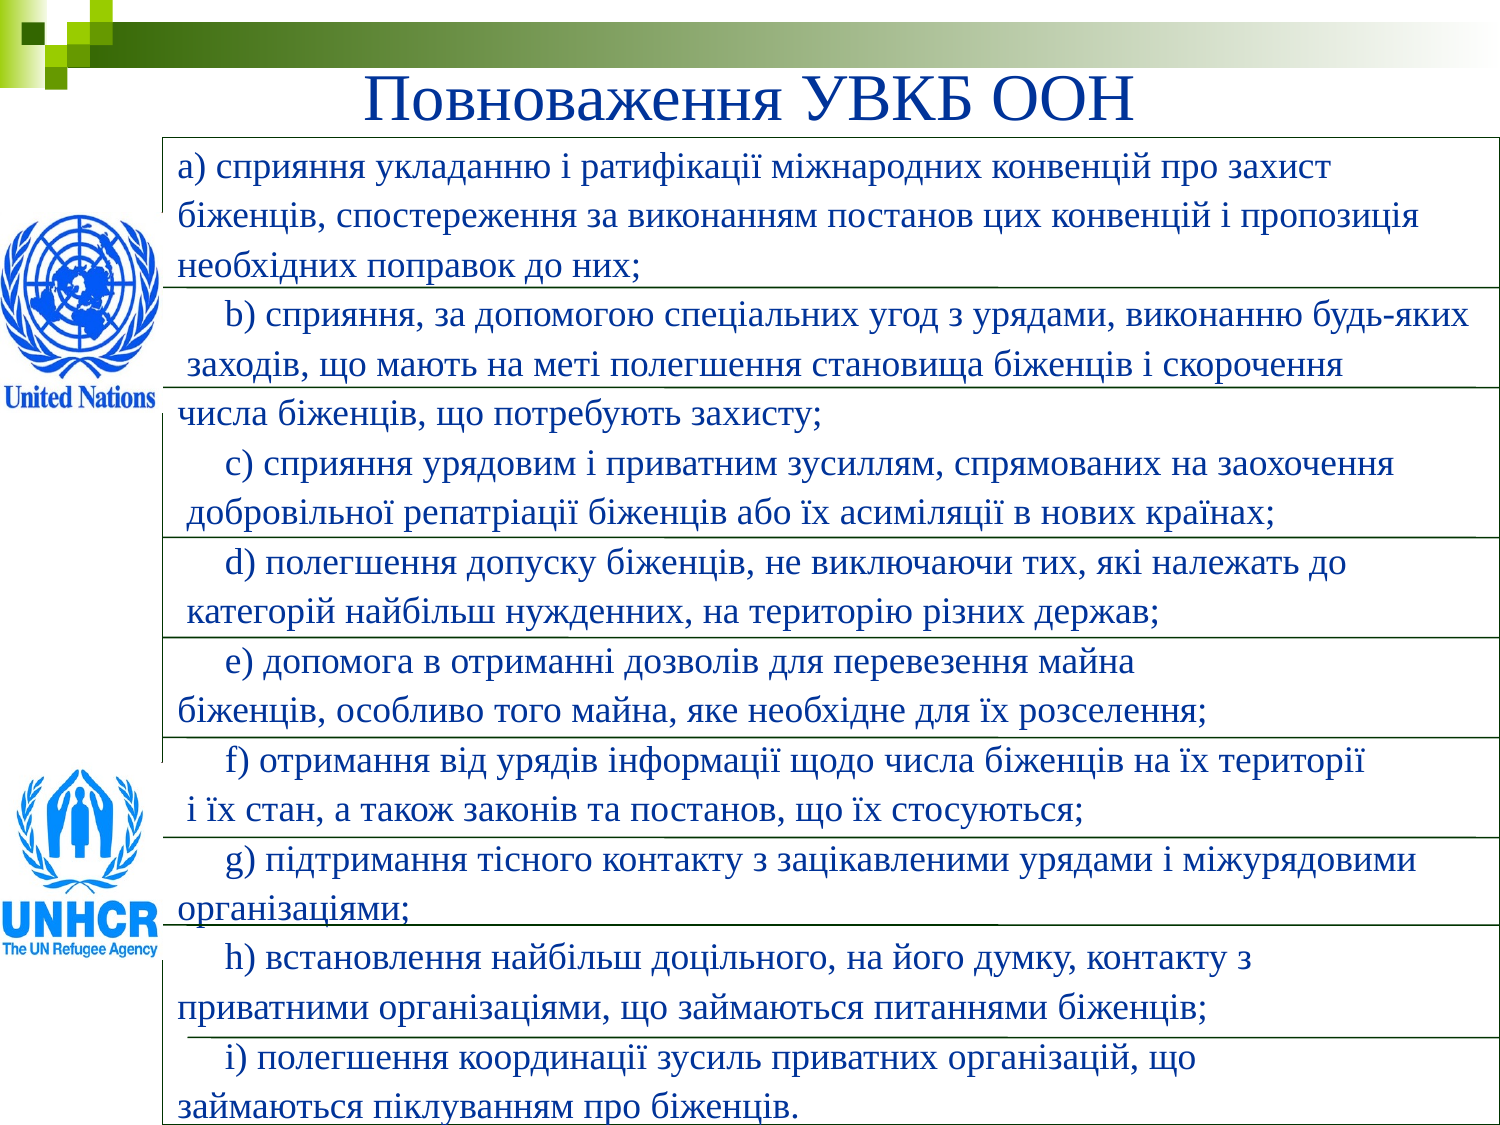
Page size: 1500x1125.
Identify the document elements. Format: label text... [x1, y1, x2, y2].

text_box а) сприяння укладанню і ратифікації міжнародних конвенцій про захист біженців, спостереження за виконанням постанов цих конвенцій і пропозиція необхідних поправок до них; b) сприяння, за допомогою спеціальних угод з урядами, виконанню будь-яких заходів, що мають на меті полегшення становища біженців і скорочення числа біженців, що потребують захисту; с) сприяння урядовим і приватним зусиллям, спрямованих на заохочення добровільної репатріації біженців або їх асиміляції в нових країнах; d) полегшення допуску біженців, не виключаючи тих, які належать до категорій найбільш нужденних, на територію різних держав; е) допомога в отриманні дозволів для перевезення майна біженців, особливо того майна, яке необхідне для їх розселення; f) отримання від урядів інформації щодо числа біженців на їх території і їх стан, а також законів та постанов, що їх стосуються; g) підтримання тісного контакту з зацікавленими урядами і міжурядовими організаціями; h) встановлення найбільш доцільного, на його думку, контакту з приватними організаціями, що займаються питаннями біженців; і) полегшення координації зусиль приватних організацій, що займаються піклуванням про біженців. [162, 638, 1500, 737]
title Повноваження УВКБ ООН [75, 50, 1425, 138]
text_box а) сприяння укладанню і ратифікації міжнародних конвенцій про захист біженців, спостереження за виконанням постанов цих конвенцій і пропозиція необхідних поправок до них; b) сприяння, за допомогою спеціальних угод з урядами, виконанню будь-яких заходів, що мають на меті полегшення становища біженців і скорочення числа біженців, що потребують захисту; с) сприяння урядовим і приватним зусиллям, спрямованих на заохочення добровільної репатріації біженців або їх асиміляції в нових країнах; d) полегшення допуску біженців, не виключаючи тих, які належать до категорій найбільш нужденних, на територію різних держав; е) допомога в отриманні дозволів для перевезення майна біженців, особливо того майна, яке необхідне для їх розселення; f) отримання від урядів інформації щодо числа біженців на їх території і їх стан, а також законів та постанов, що їх стосуються; g) підтримання тісного контакту з зацікавленими урядами і міжурядовими організаціями; h) встановлення найбільш доцільного, на його думку, контакту з приватними організаціями, що займаються питаннями біженців; і) полегшення координації зусиль приватних організацій, що займаються піклуванням про біженців. [166, 288, 1500, 387]
text_box а) сприяння укладанню і ратифікації міжнародних конвенцій про захист біженців, спостереження за виконанням постанов цих конвенцій і пропозиція необхідних поправок до них; b) сприяння, за допомогою спеціальних угод з урядами, виконанню будь-яких заходів, що мають на меті полегшення становища біженців і скорочення числа біженців, що потребують захисту; с) сприяння урядовим і приватним зусиллям, спрямованих на заохочення добровільної репатріації біженців або їх асиміляції в нових країнах; d) полегшення допуску біженців, не виключаючи тих, які належать до категорій найбільш нужденних, на територію різних держав; е) допомога в отриманні дозволів для перевезення майна біженців, особливо того майна, яке необхідне для їх розселення; f) отримання від урядів інформації щодо числа біженців на їх території і їх стан, а також законів та постанов, що їх стосуються; g) підтримання тісного контакту з зацікавленими урядами і міжурядовими організаціями; h) встановлення найбільш доцільного, на його думку, контакту з приватними організаціями, що займаються питаннями біженців; і) полегшення координації зусиль приватних організацій, що займаються піклуванням про біженців. [162, 738, 1500, 837]
text_box а) сприяння укладанню і ратифікації міжнародних конвенцій про захист біженців, спостереження за виконанням постанов цих конвенцій і пропозиція необхідних поправок до них; b) сприяння, за допомогою спеціальних угод з урядами, виконанню будь-яких заходів, що мають на меті полегшення становища біженців і скорочення числа біженців, що потребують захисту; с) сприяння урядовим і приватним зусиллям, спрямованих на заохочення добровільної репатріації біженців або їх асиміляції в нових країнах; d) полегшення допуску біженців, не виключаючи тих, які належать до категорій найбільш нужденних, на територію різних держав; е) допомога в отриманні дозволів для перевезення майна біженців, особливо того майна, яке необхідне для їх розселення; f) отримання від урядів інформації щодо числа біженців на їх території і їх стан, а також законів та постанов, що їх стосуються; g) підтримання тісного контакту з зацікавленими урядами і міжурядовими організаціями; h) встановлення найбільш доцільного, на його думку, контакту з приватними організаціями, що займаються питаннями біженців; і) полегшення координації зусиль приватних організацій, що займаються піклуванням про біженців. [162, 137, 1500, 287]
picture [0, 762, 163, 960]
text_box а) сприяння укладанню і ратифікації міжнародних конвенцій про захист біженців, спостереження за виконанням постанов цих конвенцій і пропозиція необхідних поправок до них; b) сприяння, за допомогою спеціальних угод з урядами, виконанню будь-яких заходів, що мають на меті полегшення становища біженців і скорочення числа біженців, що потребують захисту; с) сприяння урядовим і приватним зусиллям, спрямованих на заохочення добровільної репатріації біженців або їх асиміляції в нових країнах; d) полегшення допуску біженців, не виключаючи тих, які належать до категорій найбільш нужденних, на територію різних держав; е) допомога в отриманні дозволів для перевезення майна біженців, особливо того майна, яке необхідне для їх розселення; f) отримання від урядів інформації щодо числа біженців на їх території і їх стан, а також законів та постанов, що їх стосуються; g) підтримання тісного контакту з зацікавленими урядами і міжурядовими організаціями; h) встановлення найбільш доцільного, на його думку, контакту з приватними організаціями, що займаються питаннями біженців; і) полегшення координації зусиль приватних організацій, що займаються піклуванням про біженців. [162, 838, 1500, 1125]
text_box а) сприяння укладанню і ратифікації міжнародних конвенцій про захист біженців, спостереження за виконанням постанов цих конвенцій і пропозиція необхідних поправок до них; b) сприяння, за допомогою спеціальних угод з урядами, виконанню будь-яких заходів, що мають на меті полегшення становища біженців і скорочення числа біженців, що потребують захисту; с) сприяння урядовим і приватним зусиллям, спрямованих на заохочення добровільної репатріації біженців або їх асиміляції в нових країнах; d) полегшення допуску біженців, не виключаючи тих, які належать до категорій найбільш нужденних, на територію різних держав; е) допомога в отриманні дозволів для перевезення майна біженців, особливо того майна, яке необхідне для їх розселення; f) отримання від урядів інформації щодо числа біженців на їх території і їх стан, а також законів та постанов, що їх стосуються; g) підтримання тісного контакту з зацікавленими урядами і міжурядовими організаціями; h) встановлення найбільш доцільного, на його думку, контакту з приватними організаціями, що займаються питаннями біженців; і) полегшення координації зусиль приватних організацій, що займаються піклуванням про біженців. [162, 388, 1500, 537]
text_box а) сприяння укладанню і ратифікації міжнародних конвенцій про захист біженців, спостереження за виконанням постанов цих конвенцій і пропозиція необхідних поправок до них; b) сприяння, за допомогою спеціальних угод з урядами, виконанню будь-яких заходів, що мають на меті полегшення становища біженців і скорочення числа біженців, що потребують захисту; с) сприяння урядовим і приватним зусиллям, спрямованих на заохочення добровільної репатріації біженців або їх асиміляції в нових країнах; d) полегшення допуску біженців, не виключаючи тих, які належать до категорій найбільш нужденних, на територію різних держав; е) допомога в отриманні дозволів для перевезення майна біженців, особливо того майна, яке необхідне для їх розселення; f) отримання від урядів інформації щодо числа біженців на їх території і їх стан, а також законів та постанов, що їх стосуються; g) підтримання тісного контакту з зацікавленими урядами і міжурядовими організаціями; h) встановлення найбільш доцільного, на його думку, контакту з приватними організаціями, що займаються питаннями біженців; і) полегшення координації зусиль приватних організацій, що займаються піклуванням про біженців. [162, 538, 1500, 637]
picture [0, 212, 163, 413]
